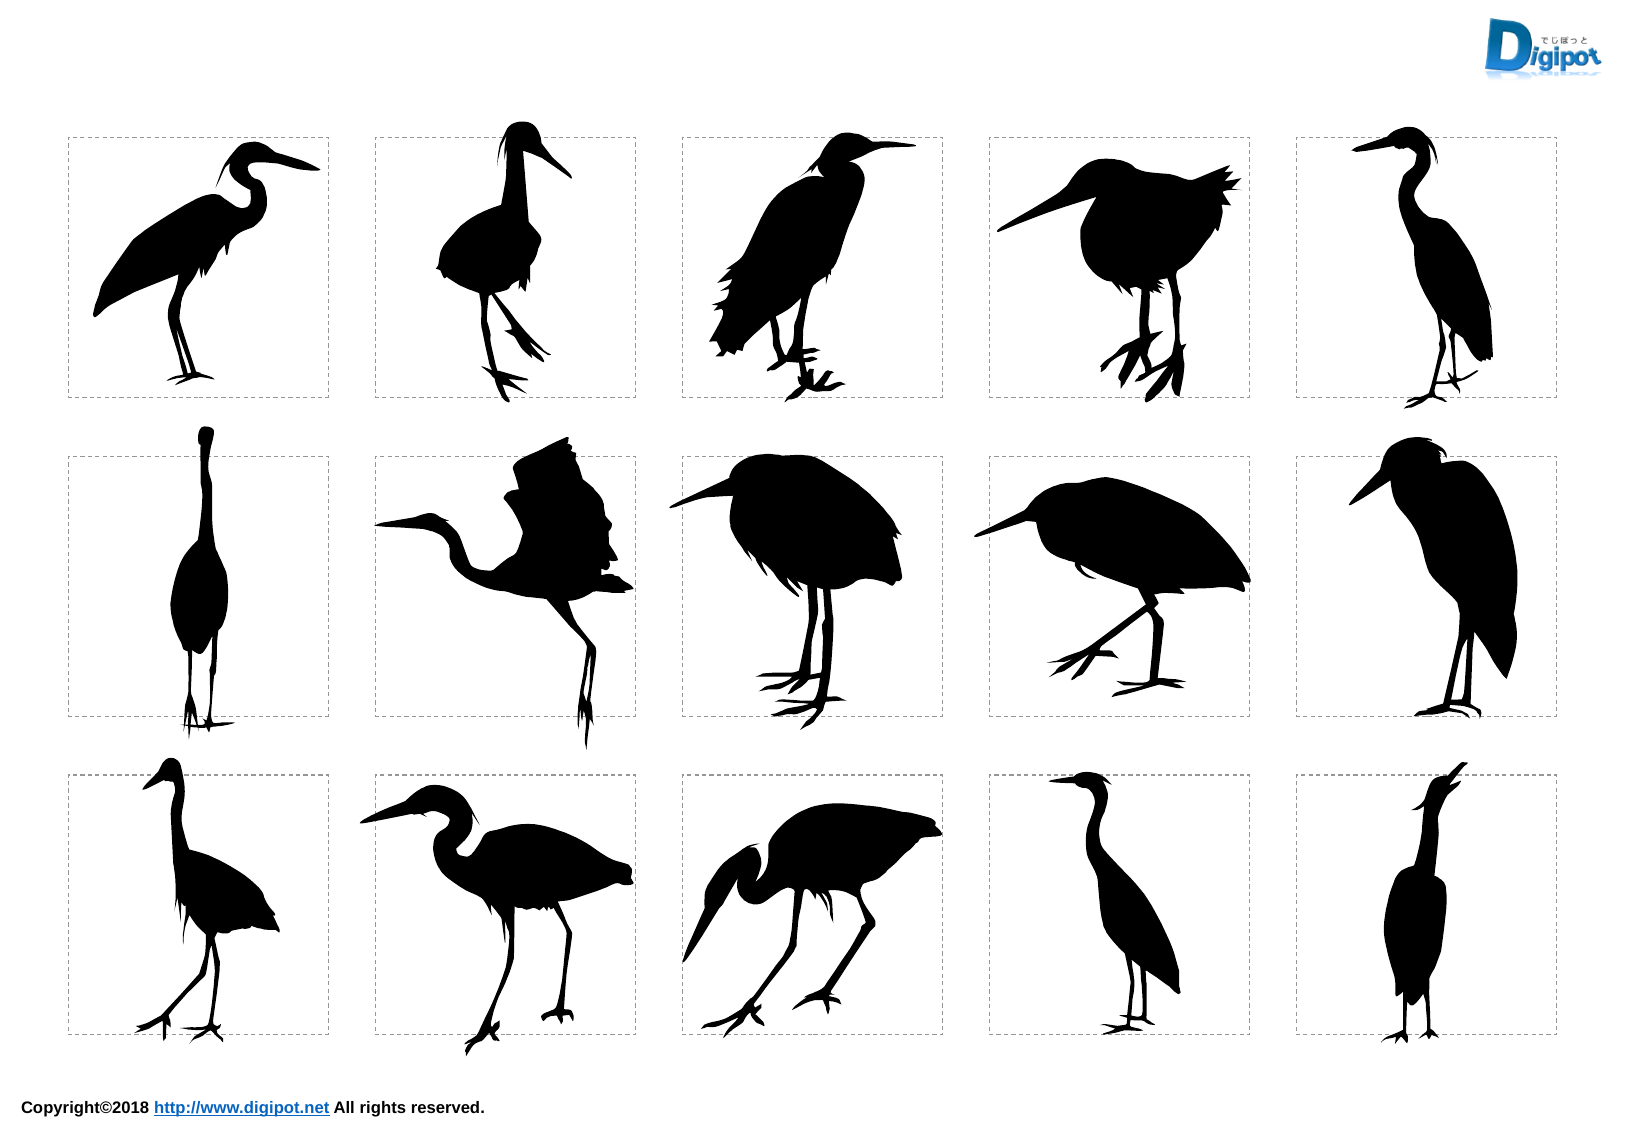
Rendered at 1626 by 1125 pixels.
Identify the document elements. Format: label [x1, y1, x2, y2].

text_box [359, 784, 634, 1057]
text_box [974, 477, 1251, 698]
text_box [997, 158, 1243, 403]
text_box [170, 426, 235, 740]
text_box [669, 453, 903, 730]
text_box [133, 757, 280, 1044]
text_box [93, 141, 321, 386]
text_box [682, 803, 943, 1038]
text_box [435, 121, 572, 403]
text_box [1380, 762, 1468, 1045]
text_box [374, 437, 634, 751]
text_box [1351, 126, 1493, 409]
text_box [709, 132, 916, 403]
text_box [1348, 437, 1518, 719]
picture [1485, 18, 1602, 82]
text_box [1048, 771, 1181, 1035]
